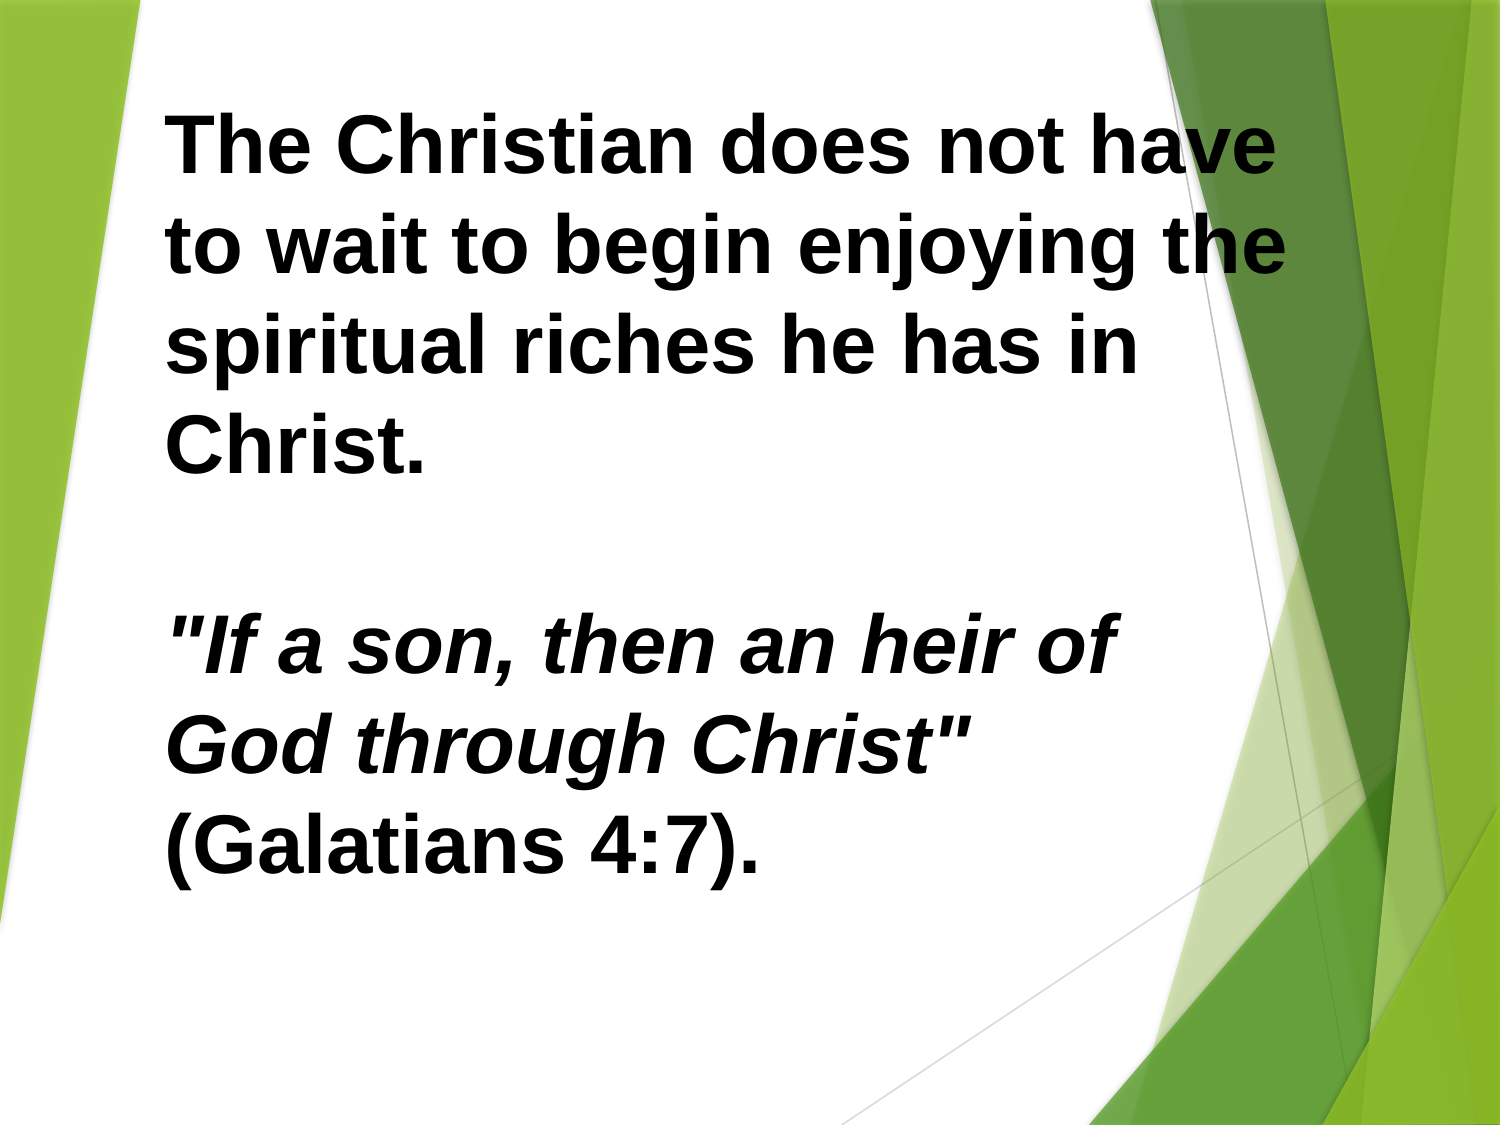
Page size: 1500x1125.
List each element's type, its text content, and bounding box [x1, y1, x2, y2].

text_box The Christian does not have to wait to begin enjoying the spiritual riches he has in Christ. "If a son, then an heir of God through Christ" (Galatians 4:7). [149, 82, 1320, 898]
